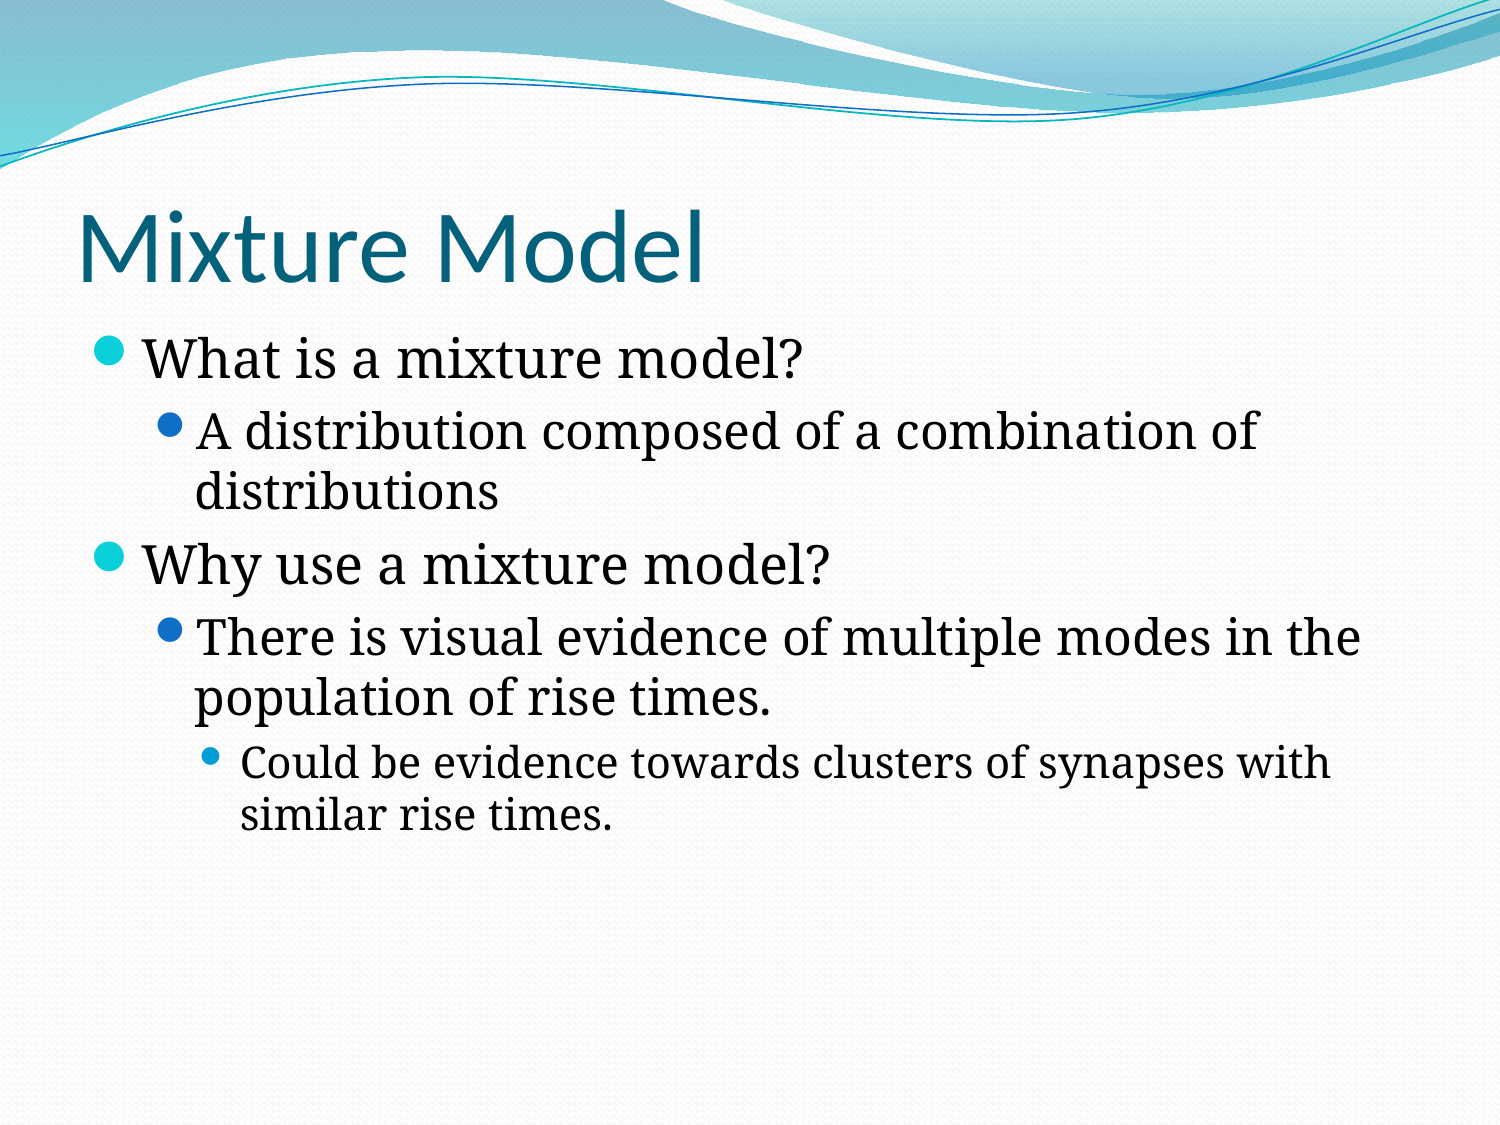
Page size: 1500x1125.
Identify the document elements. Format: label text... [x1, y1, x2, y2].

title Mixture Model [75, 115, 1425, 303]
list What is a mixture model? A distribution composed of a combination of distributions Why use a mixture model? There is visual evidence of multiple modes in the population of rise times. Could be evidence towards clusters of synapses with similar rise times. [75, 317, 1425, 1038]
